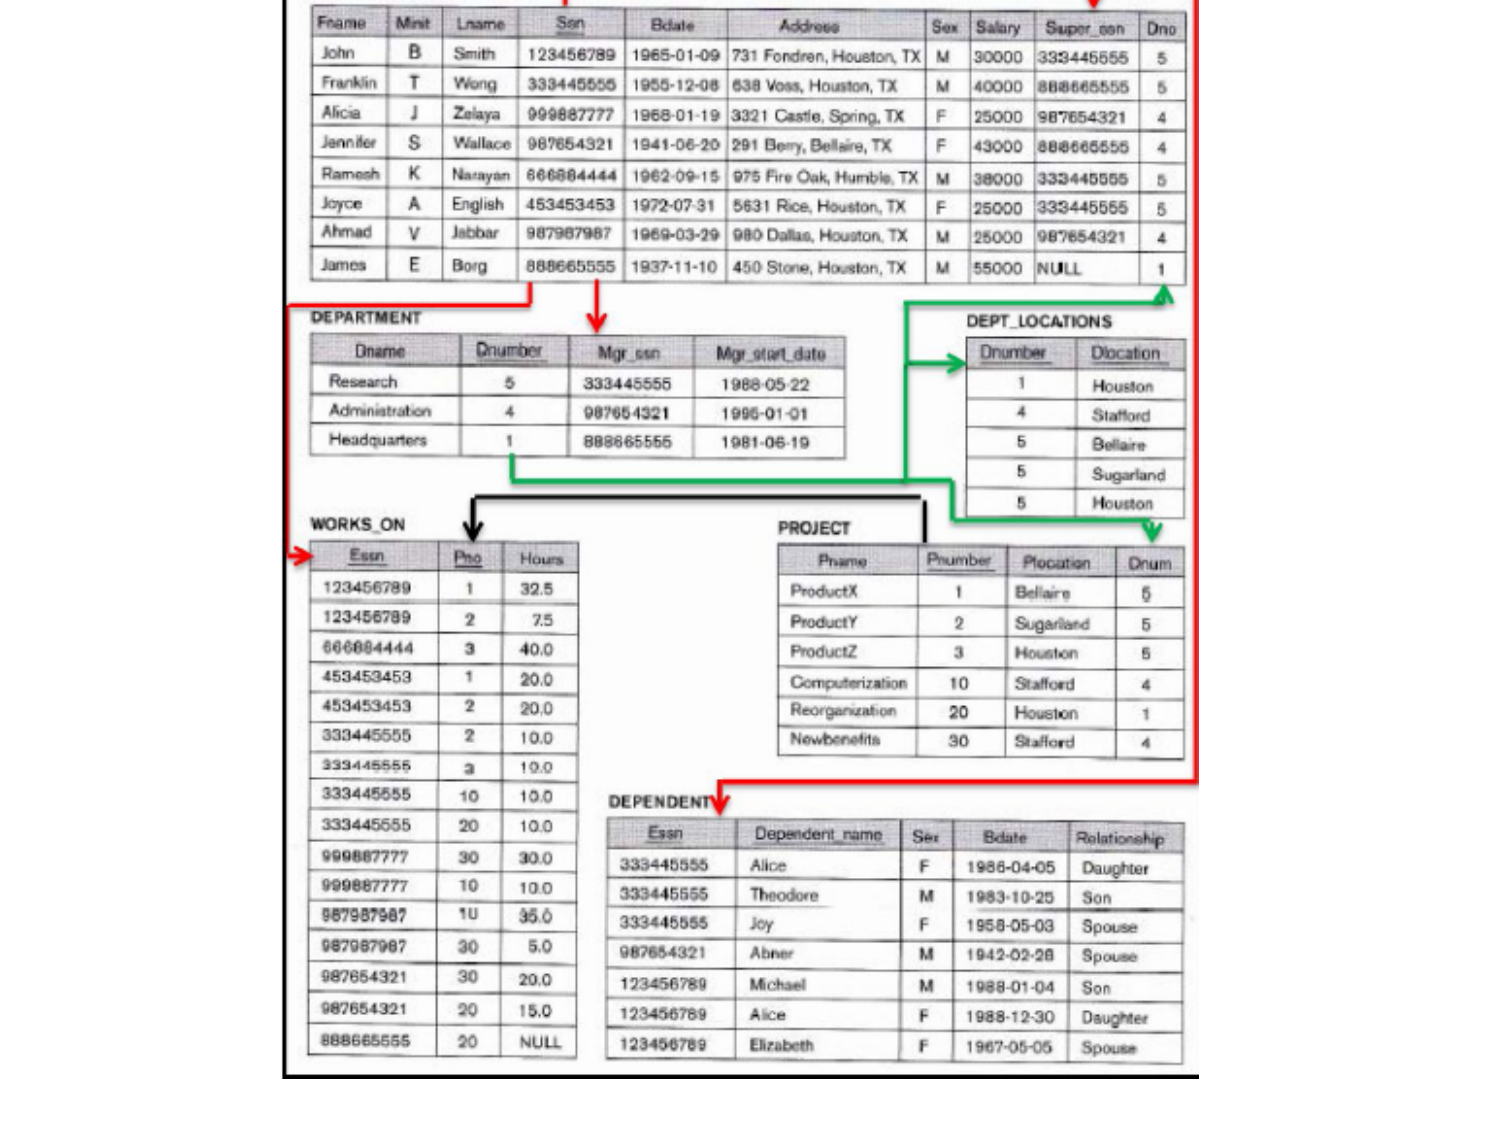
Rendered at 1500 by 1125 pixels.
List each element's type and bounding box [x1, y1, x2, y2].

picture [277, 0, 1200, 1079]
